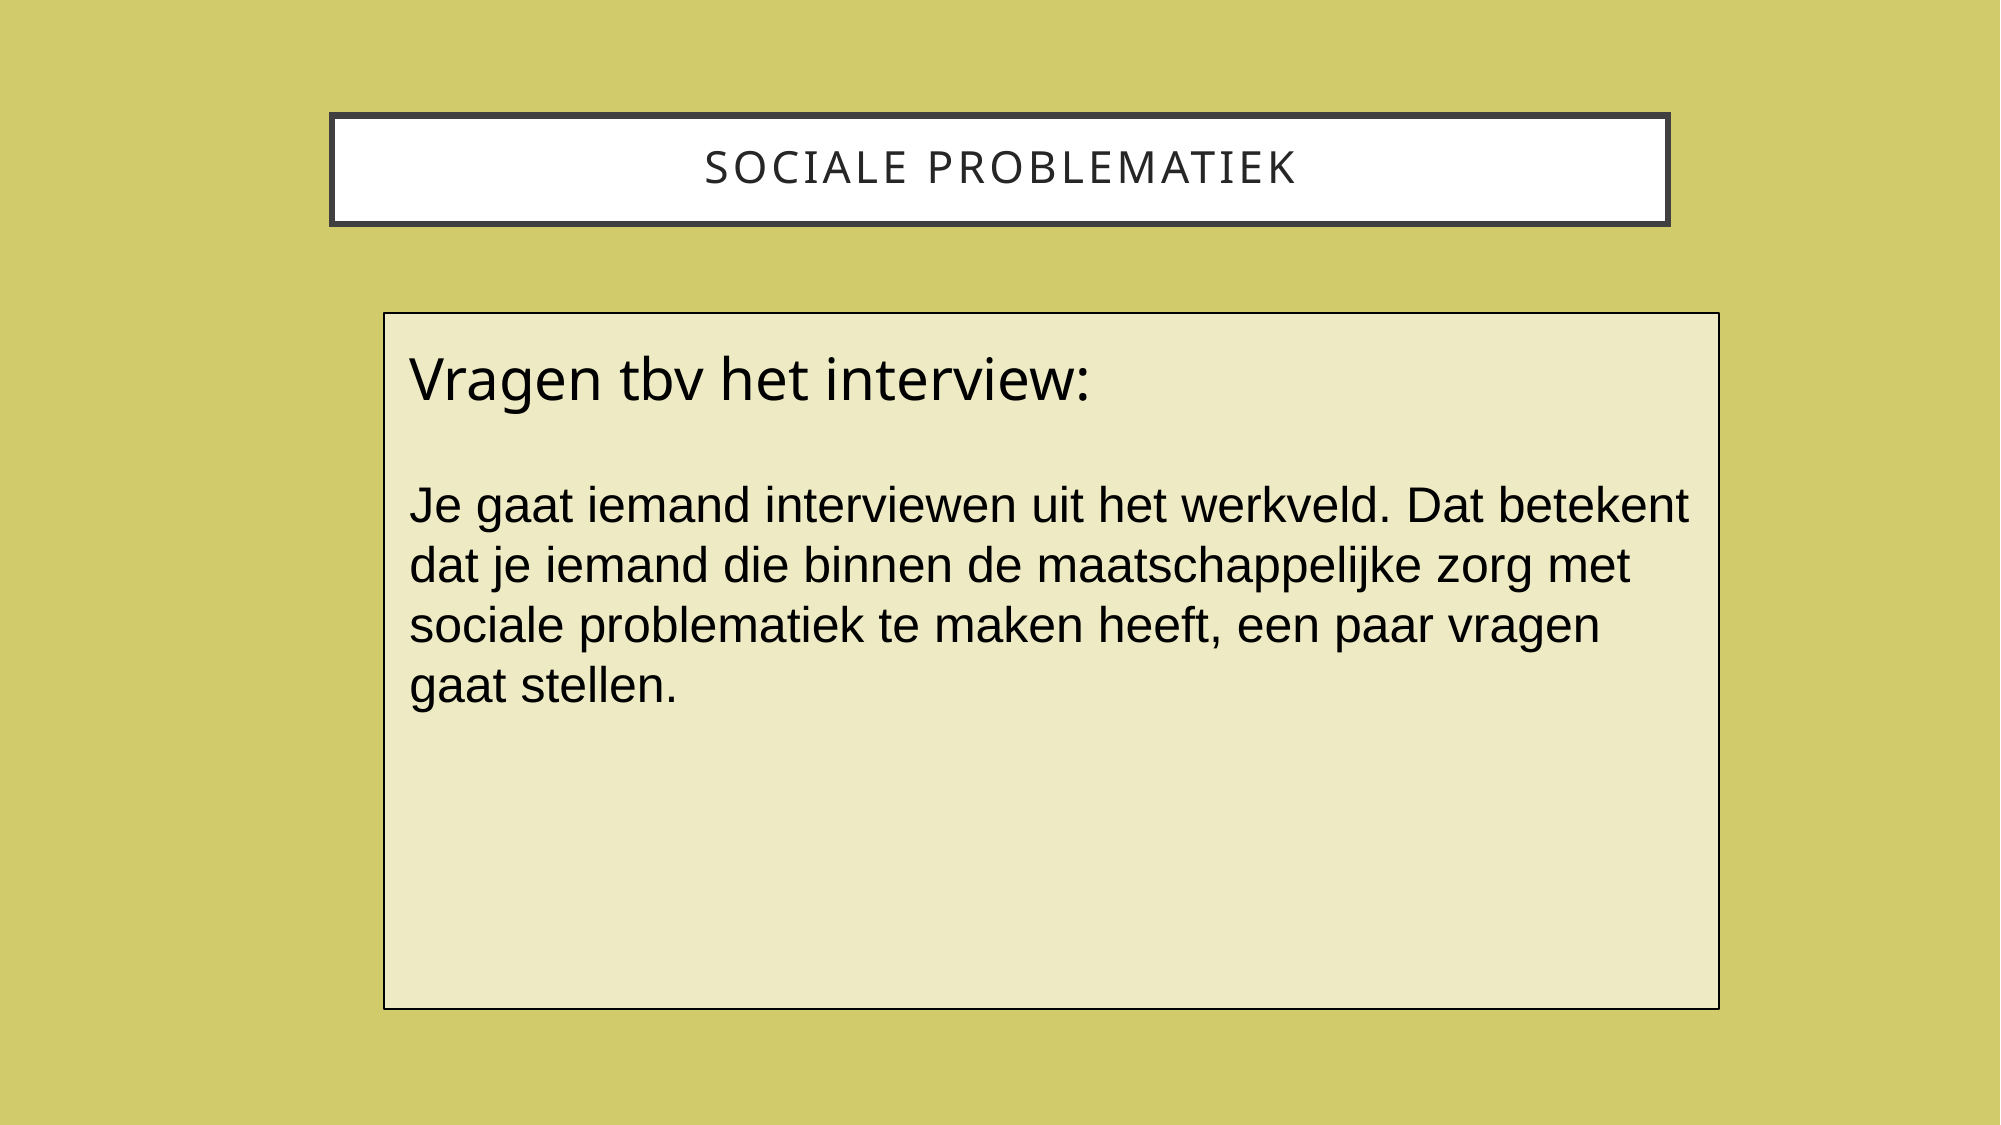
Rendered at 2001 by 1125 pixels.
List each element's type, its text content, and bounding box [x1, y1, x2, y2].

text_box Vragen tbv het interview: Je gaat iemand interviewen uit het werkveld. Dat betekent dat je iemand die binnen de maatschappelijke zorg met sociale problematiek te maken heeft, een paar vragen gaat stellen. [394, 275, 1709, 825]
text_box [383, 312, 1720, 1010]
title Sociale problematiek [329, 112, 1671, 227]
